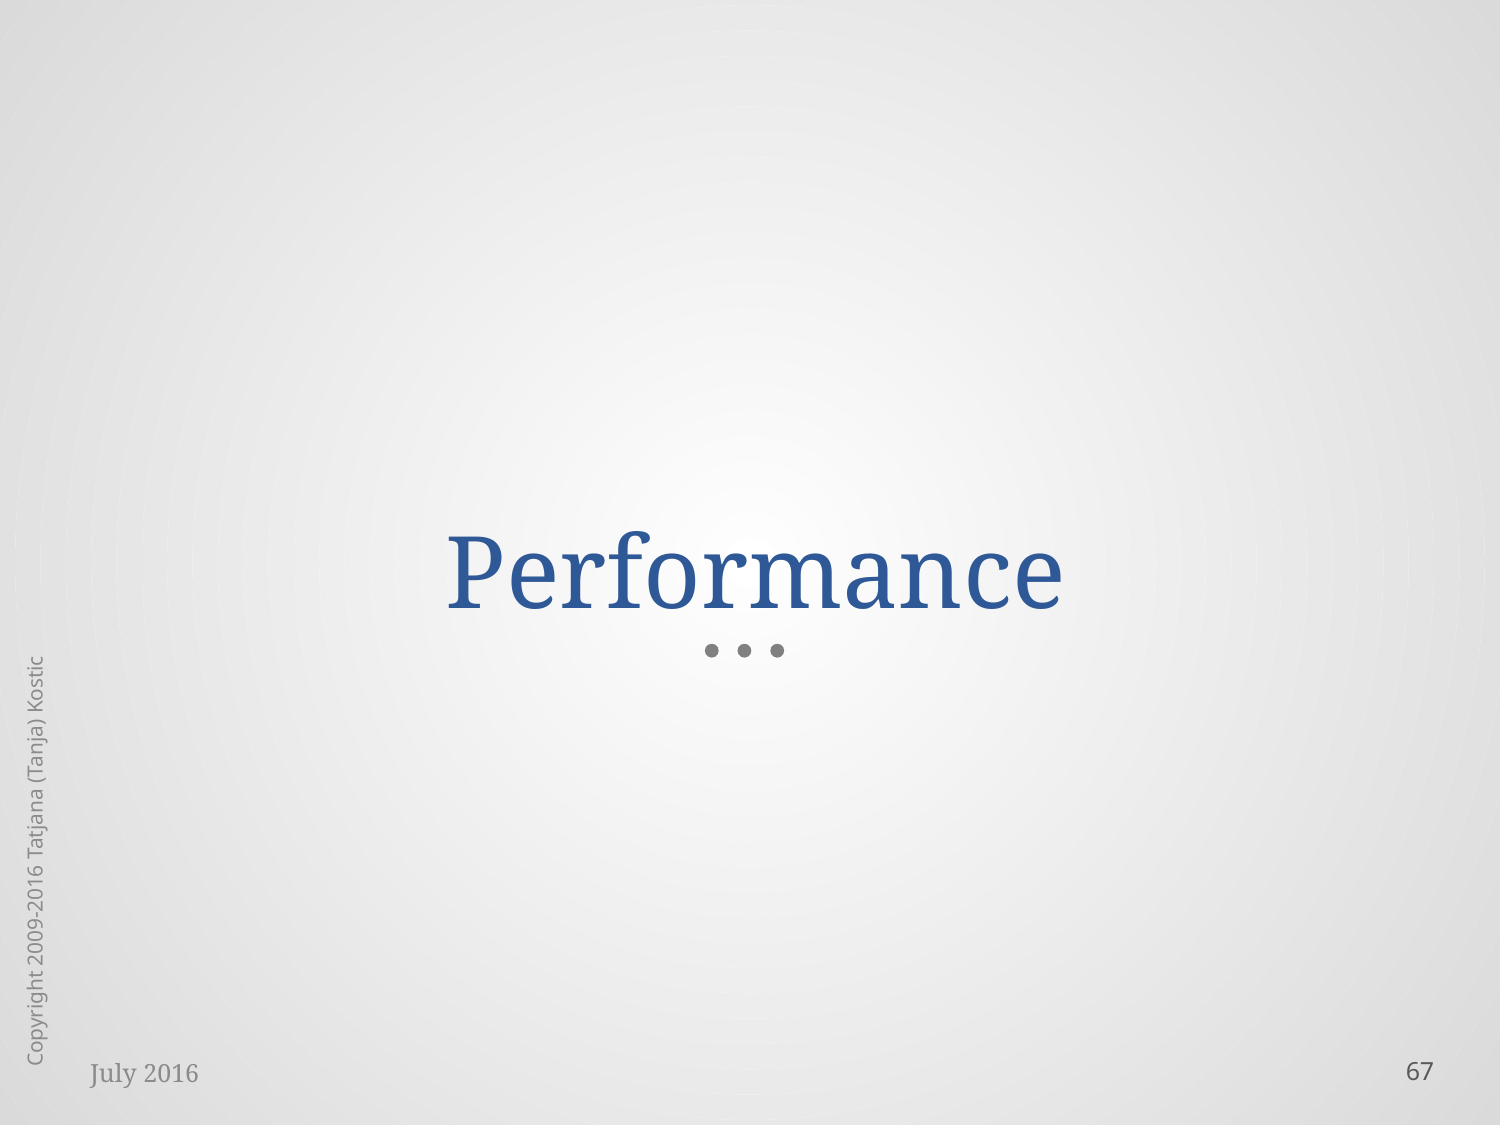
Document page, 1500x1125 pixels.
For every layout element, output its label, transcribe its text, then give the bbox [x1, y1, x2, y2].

slide_number 67 [1401, 1042, 1494, 1103]
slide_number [75, 1042, 313, 1103]
footer Copyright 2009-2016 Tatjana (Tanja) Kostic [18, 621, 54, 1101]
title Performance [118, 224, 1394, 636]
